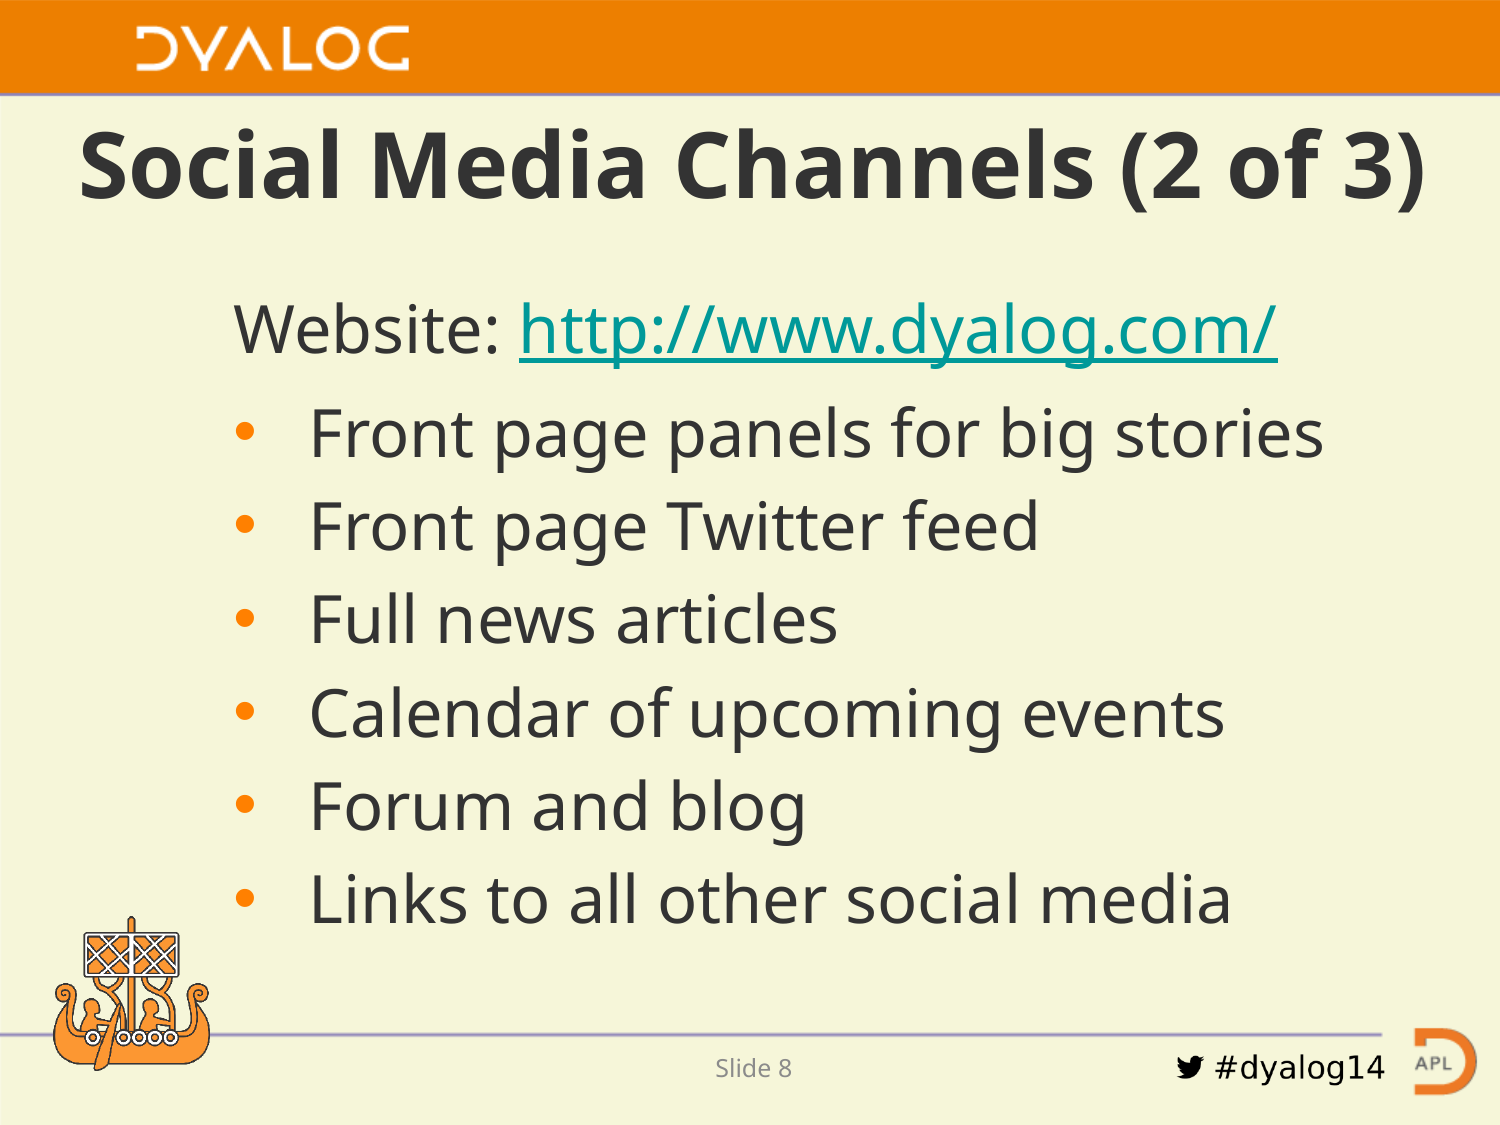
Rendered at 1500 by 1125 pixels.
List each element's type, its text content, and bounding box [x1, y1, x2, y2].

picture [0, 0, 1500, 99]
picture [0, 288, 1500, 1125]
list Website: http://www.dyalog.com/ Front page panels for big stories Front page Twitter feed Full news articles Calendar of upcoming events Forum and blog Links to all other social media [218, 278, 1388, 976]
slide_number Slide 7 [585, 1039, 923, 1100]
title Social Media Channels (2 of 3) [0, 99, 1500, 288]
